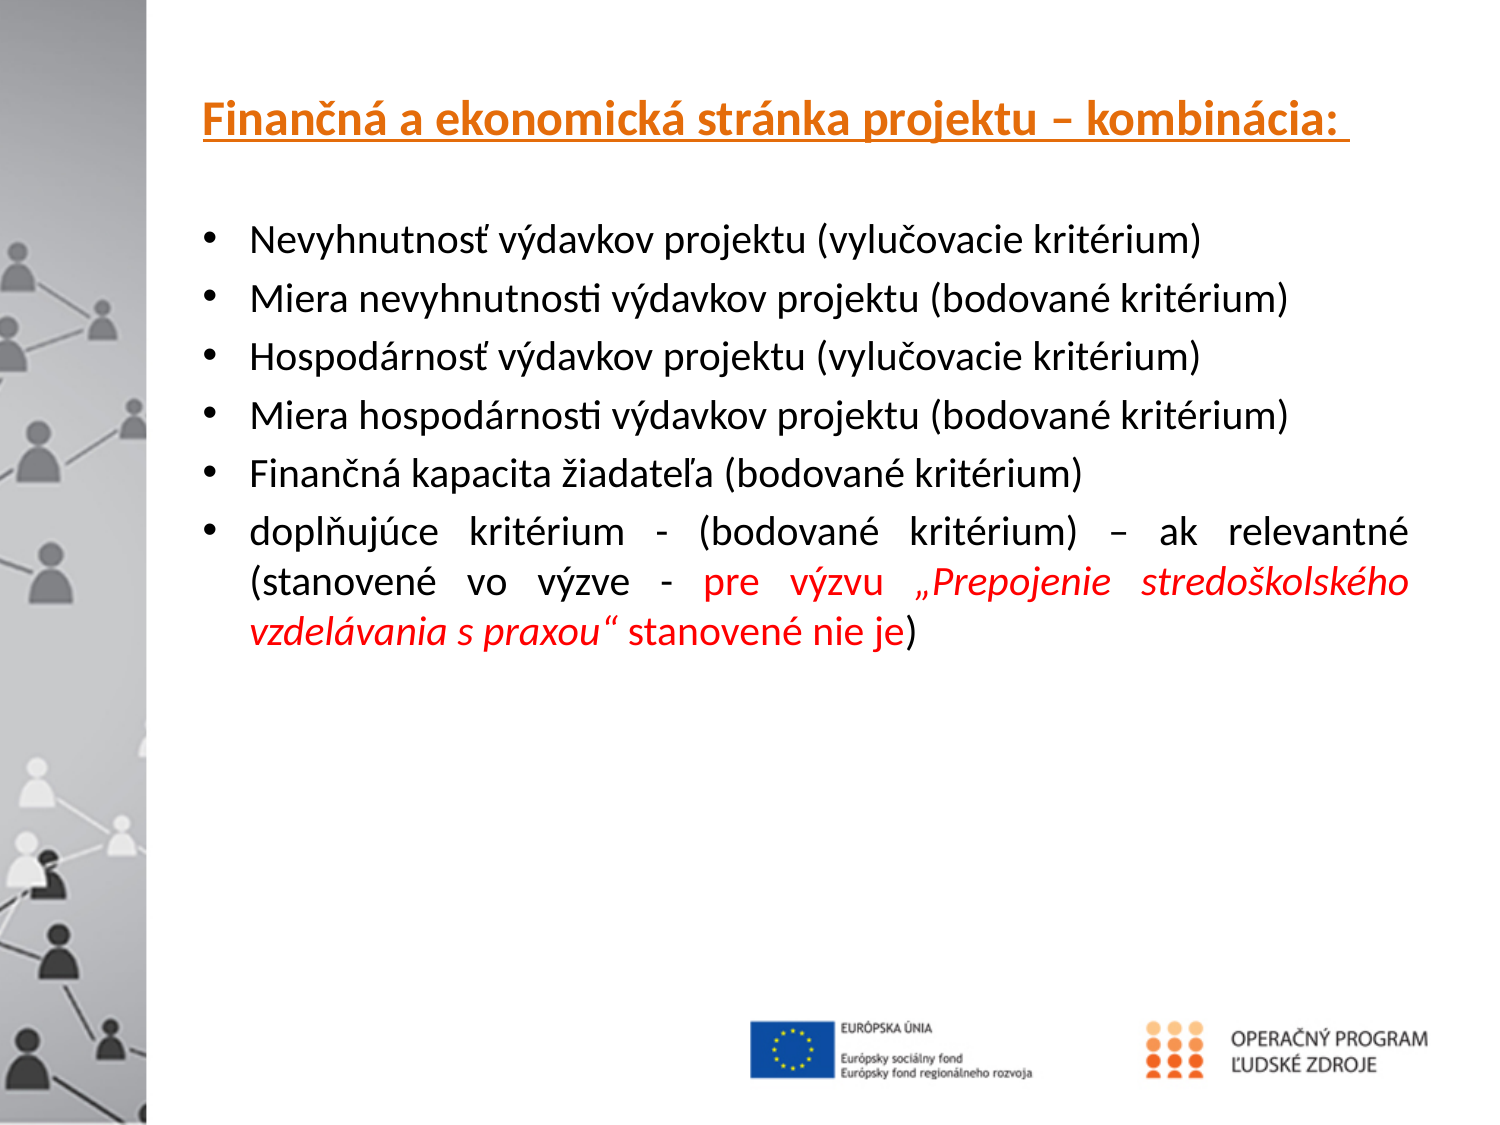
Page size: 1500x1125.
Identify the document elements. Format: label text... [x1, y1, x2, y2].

list Finančná a ekonomická stránka projektu – kombinácia: Nevyhnutnosť výdavkov projektu (vylučovacie kritérium) Miera nevyhnutnosti výdavkov projektu (bodované kritérium) Hospodárnosť výdavkov projektu (vylučovacie kritérium) Miera hospodárnosti výdavkov projektu (bodované kritérium) Finančná kapacita žiadateľa (bodované kritérium) doplňujúce kritérium - (bodované kritérium) – ak relevantné (stanovené vo výzve - pre výzvu „Prepojenie stredoškolského vzdelávania s praxou“ stanovené nie je) [187, 77, 1426, 1000]
picture [0, 0, 1500, 1125]
